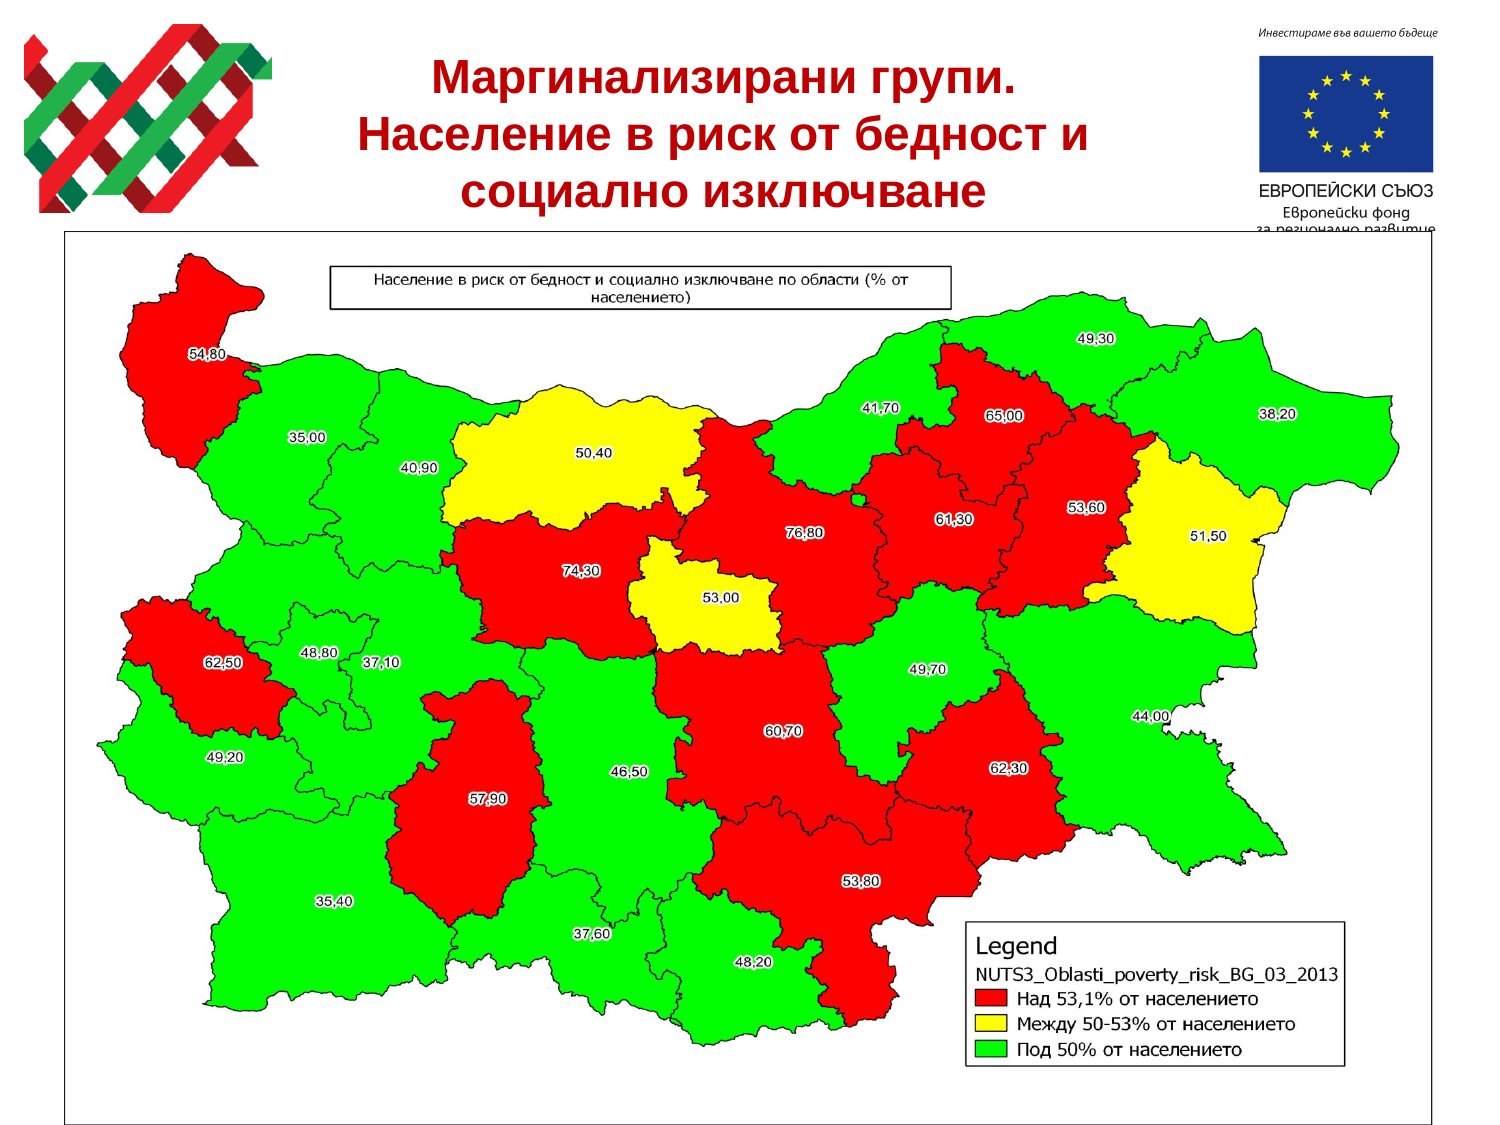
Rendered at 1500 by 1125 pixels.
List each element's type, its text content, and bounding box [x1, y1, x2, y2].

picture [64, 27, 1438, 1125]
picture [24, 24, 272, 213]
title Маргинализирани групи. Население в риск от бедност и социално изключване [269, 37, 1179, 225]
